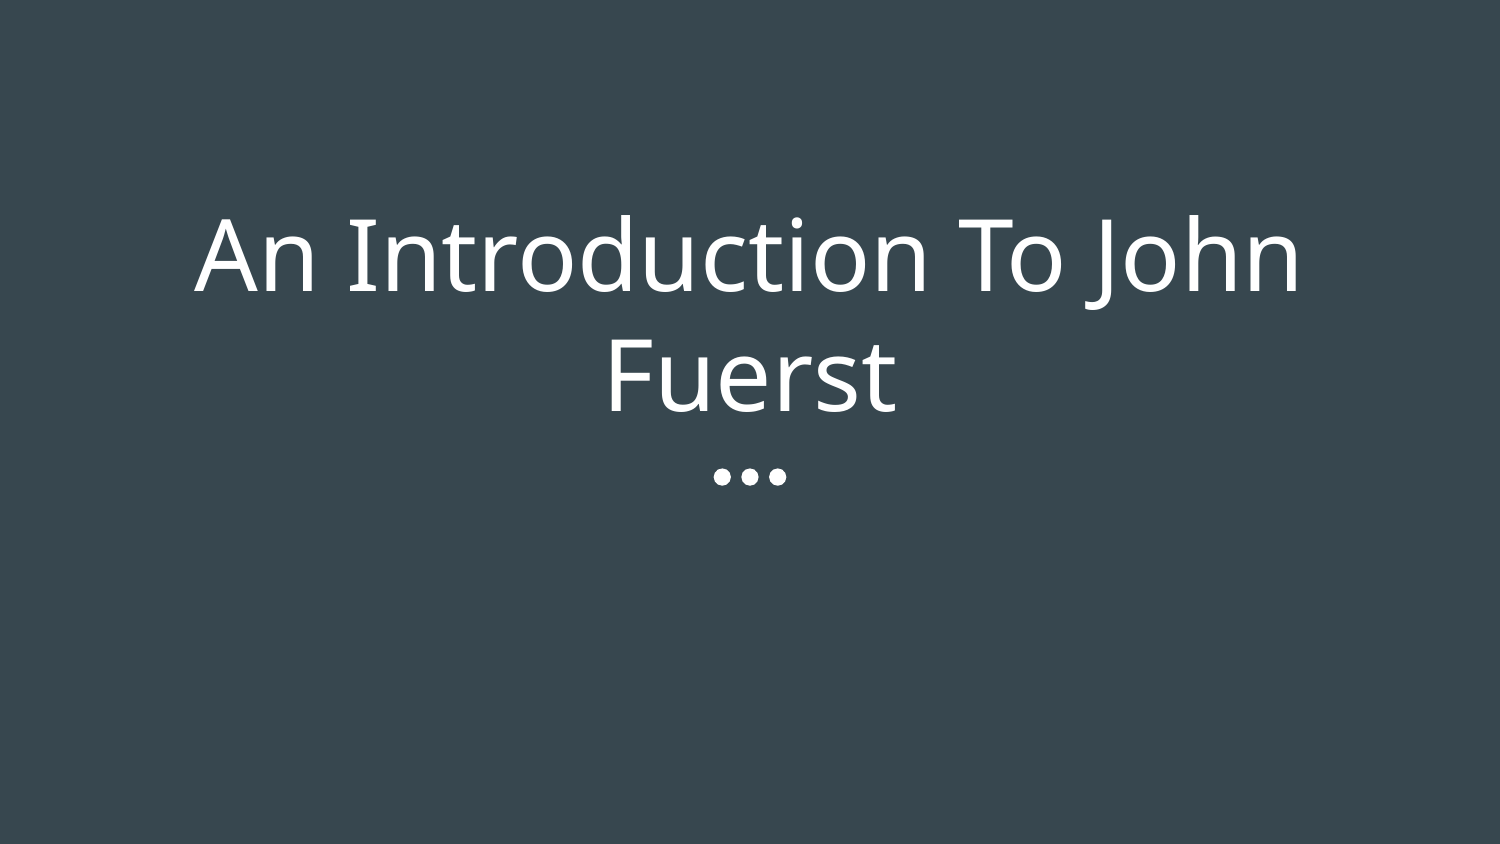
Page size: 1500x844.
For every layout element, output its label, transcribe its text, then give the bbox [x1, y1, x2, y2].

title An Introduction To John Fuerst [110, 162, 1390, 447]
